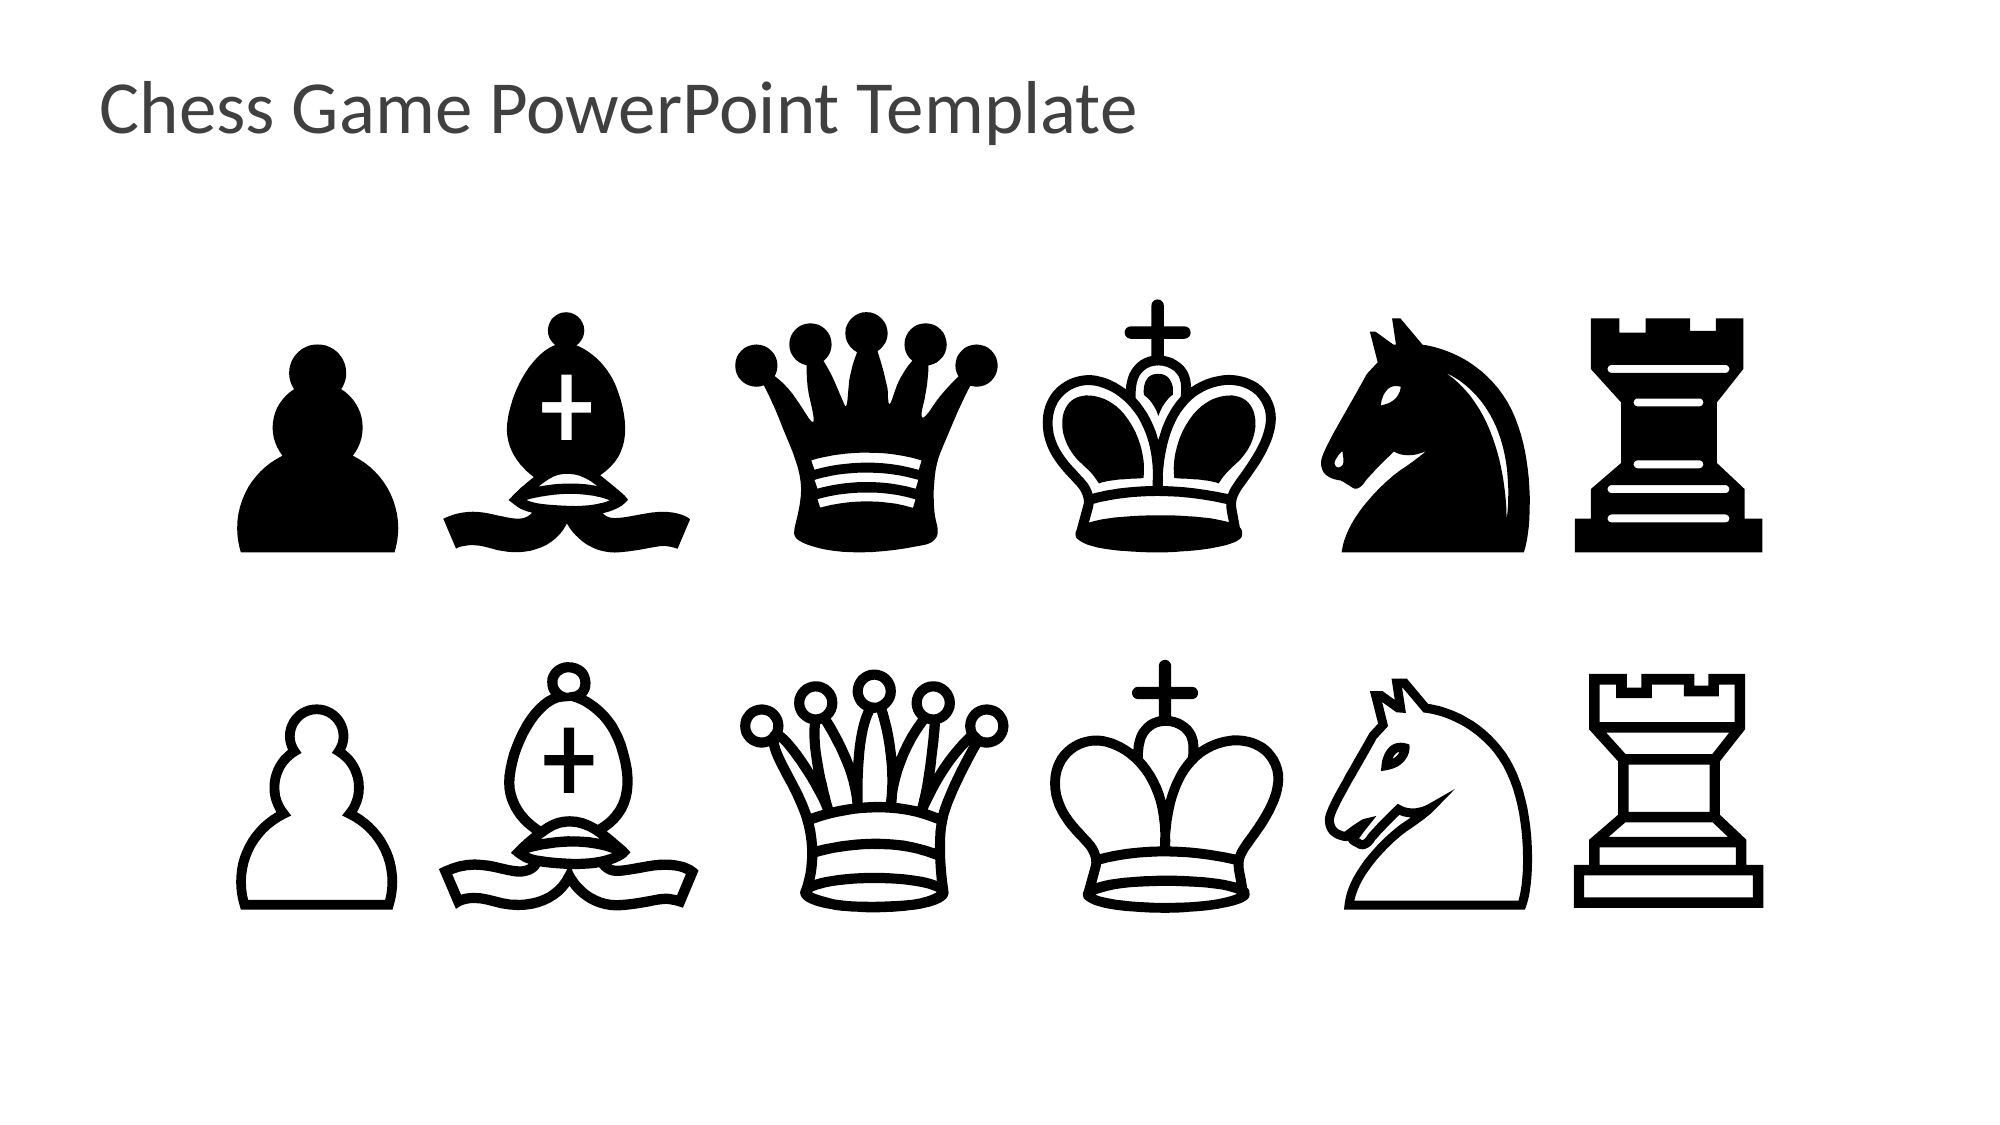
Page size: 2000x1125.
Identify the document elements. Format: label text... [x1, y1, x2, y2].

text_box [1042, 299, 1277, 553]
title Chess Game PowerPoint Template [99, 45, 1900, 162]
text_box [236, 704, 398, 910]
text_box [1573, 673, 1764, 908]
text_box [1324, 678, 1533, 910]
text_box [1321, 318, 1530, 553]
text_box [740, 669, 1009, 913]
text_box [237, 344, 399, 553]
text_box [438, 661, 699, 911]
text_box [1574, 318, 1763, 553]
text_box [735, 312, 998, 553]
text_box [1050, 659, 1284, 913]
text_box [443, 312, 691, 553]
